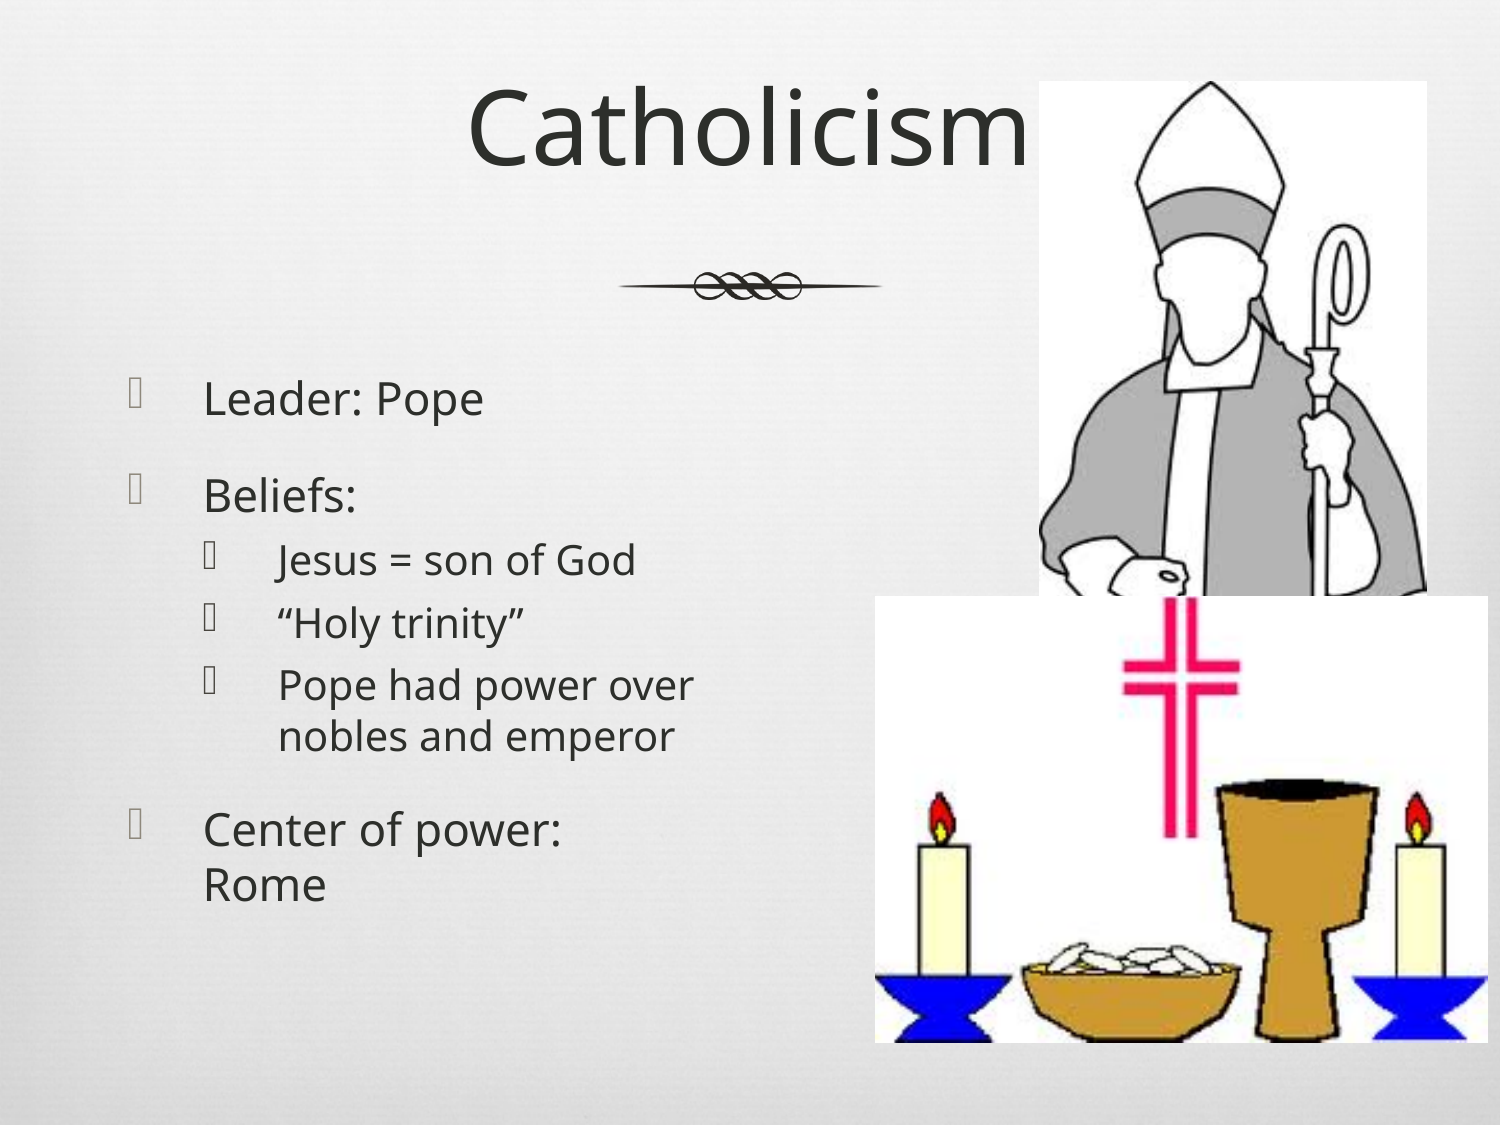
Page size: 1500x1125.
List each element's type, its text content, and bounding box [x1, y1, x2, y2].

title Catholicism [112, 11, 1388, 236]
picture [615, 272, 885, 300]
picture [874, 80, 1489, 1044]
list Leader: Pope Beliefs: Jesus = son of God “Holy trinity” Pope had power over nobles and emperor Center of power: Rome [112, 362, 713, 963]
